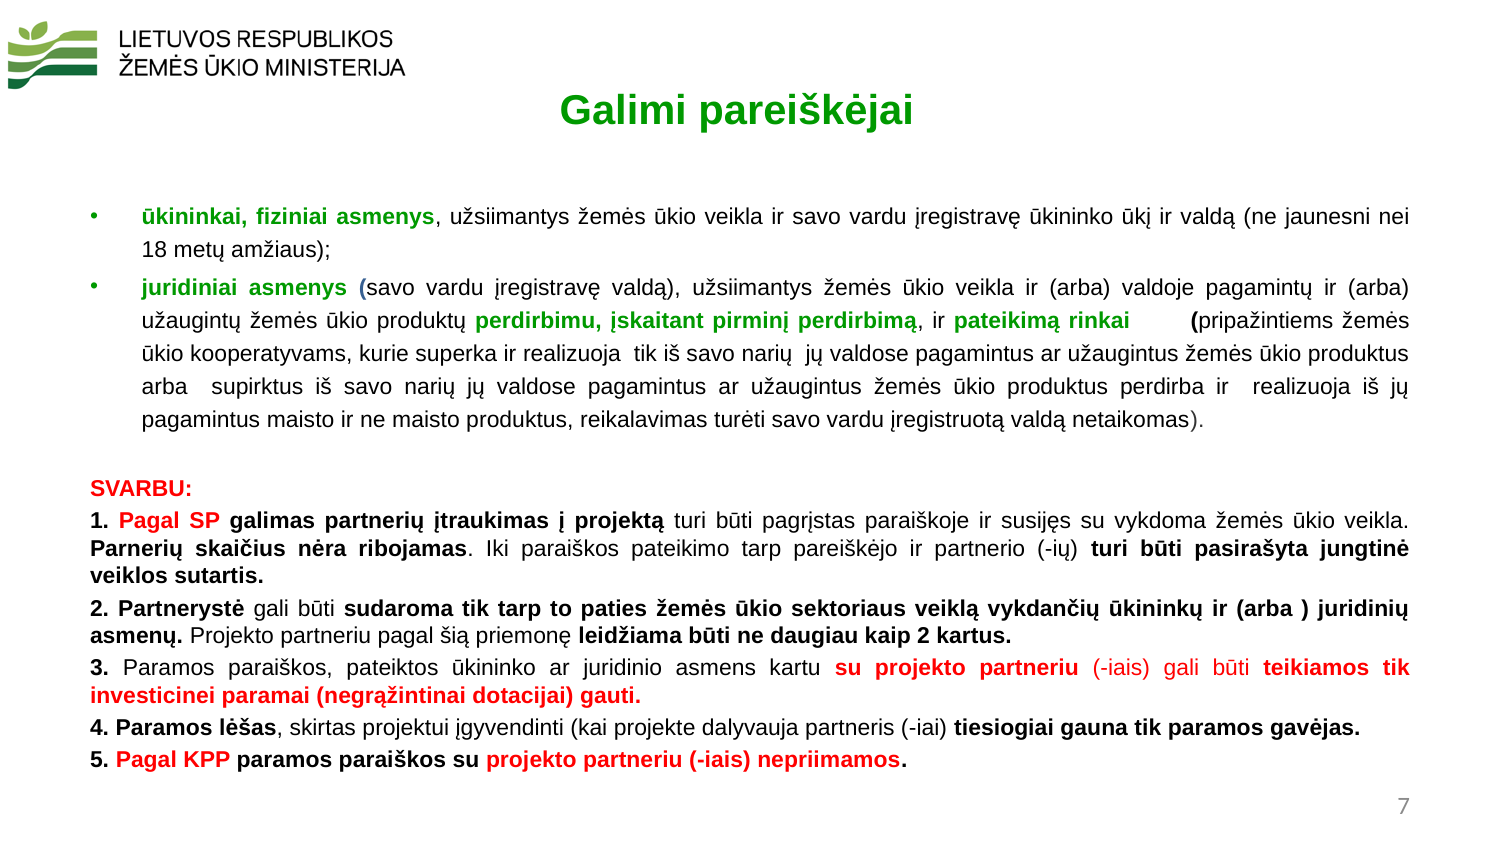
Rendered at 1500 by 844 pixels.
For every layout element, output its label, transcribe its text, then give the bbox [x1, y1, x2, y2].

title Galimi pareiškėjai [61, 59, 1412, 156]
picture [0, 1, 420, 98]
slide_number 7 [1074, 782, 1425, 827]
list ūkininkai, fiziniai asmenys, užsiimantys žemės ūkio veikla ir savo vardu įregistravę ūkininko ūkį ir valdą (ne jaunesni nei 18 metų amžiaus); juridiniai asmenys (savo vardu įregistravę valdą), užsiimantys žemės ūkio veikla ir (arba) valdoje pagamintų ir (arba) užaugintų žemės ūkio produktų perdirbimu, įskaitant pirminį perdirbimą, ir pateikimą rinkai (pripažintiems žemės ūkio kooperatyvams, kurie superka ir realizuoja tik iš savo narių jų valdose pagamintus ar užaugintus žemės ūkio produktus arba supirktus iš savo narių jų valdose pagamintus ar užaugintus žemės ūkio produktus perdirba ir realizuoja iš jų pagamintus maisto ir ne maisto produktus, reikalavimas turėti savo vardu įregistruotą valdą netaikomas). SVARBU: 1. Pagal SP galimas partnerių įtraukimas į projektą turi būti pagrįstas paraiškoje ir susijęs su vykdoma žemės ūkio veikla. Parnerių skaičius nėra ribojamas. Iki paraiškos pateikimo tarp pareiškėjo ir partnerio (-ių) turi būti pasirašyta jungtinė veiklos sutartis. 2. Partnerystė gali būti sudaroma tik tarp to paties žemės ūkio sektoriaus veiklą vykdančių ūkininkų ir (arba ) juridinių asmenų. Projekto partneriu pagal šią priemonę leidžiama būti ne daugiau kaip 2 kartus. 3. Paramos paraiškos, pateiktos ūkininko ar juridinio asmens kartu su projekto partneriu (-iais) gali būti teikiamos tik investicinei paramai (negrąžintinai dotacijai) gauti. 4. Paramos lėšas, skirtas projektui įgyvendinti (kai projekte dalyvauja partneris (-iai) tiesiogiai gauna tik paramos gavėjas. 5. Pagal KPP paramos paraiškos su projekto partneriu (-iais) nepriimamos. [75, 188, 1425, 811]
